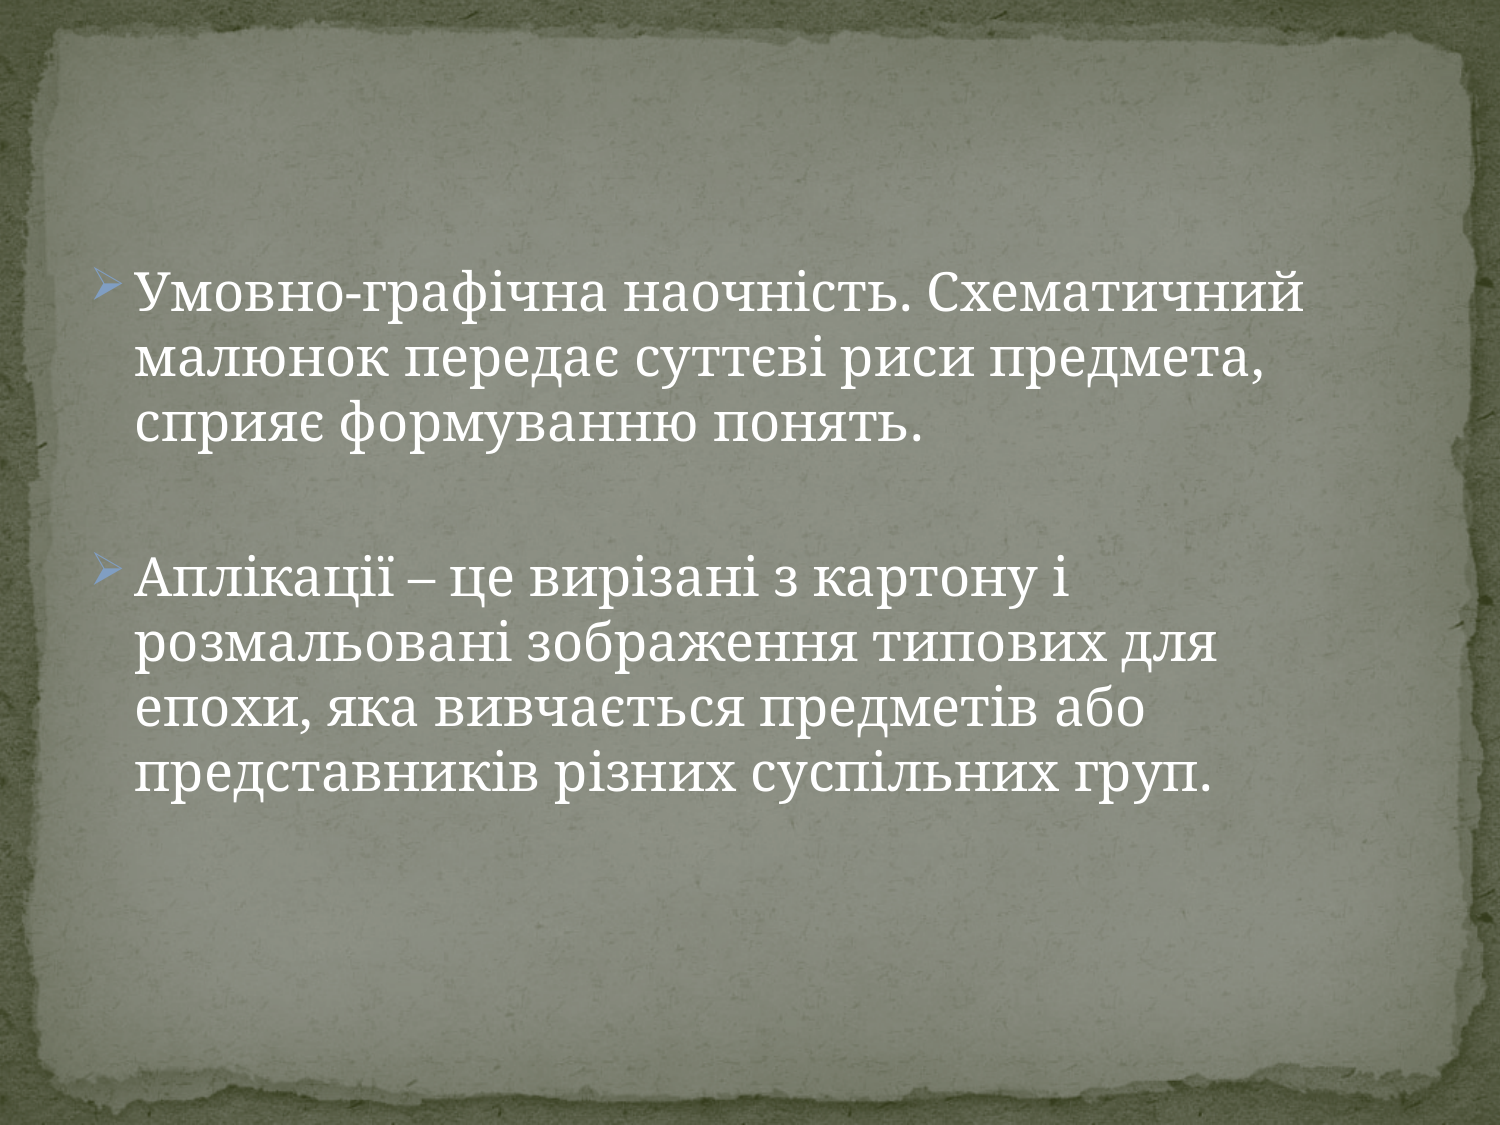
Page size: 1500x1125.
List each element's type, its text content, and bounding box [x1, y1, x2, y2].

list Умовно-графічна наочність. Схематичний малюнок передає суттєві риси предмета, сприяє формуванню понять. Аплікації – це вирізані з картону і розмальовані зображення типових для епохи, яка вивчається предметів або представників різних суспільних груп. [75, 249, 1425, 1000]
